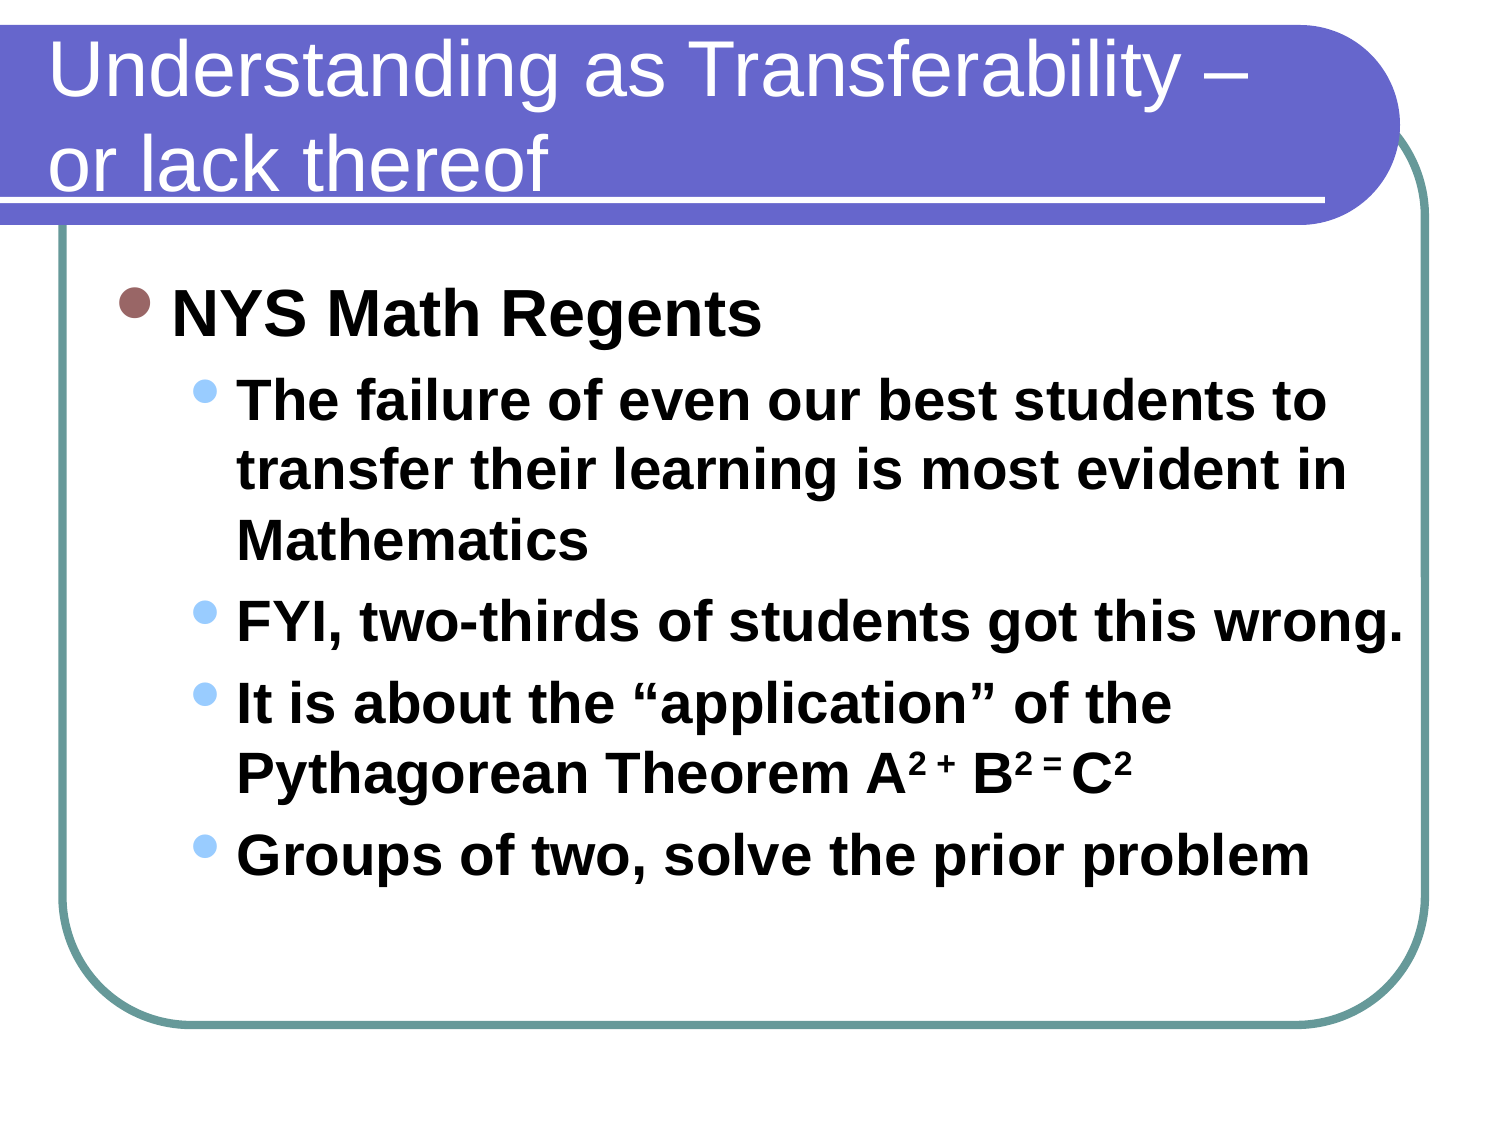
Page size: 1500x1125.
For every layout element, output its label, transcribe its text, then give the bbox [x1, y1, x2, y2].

title Understanding as Transferability – or lack thereof [31, 37, 1348, 188]
list NYS Math Regents The failure of even our best students to transfer their learning is most evident in Mathematics FYI, two-thirds of students got this wrong. It is about the “application” of the Pythagorean Theorem A2 + B2 = C2 Groups of two, solve the prior problem [99, 262, 1426, 1088]
